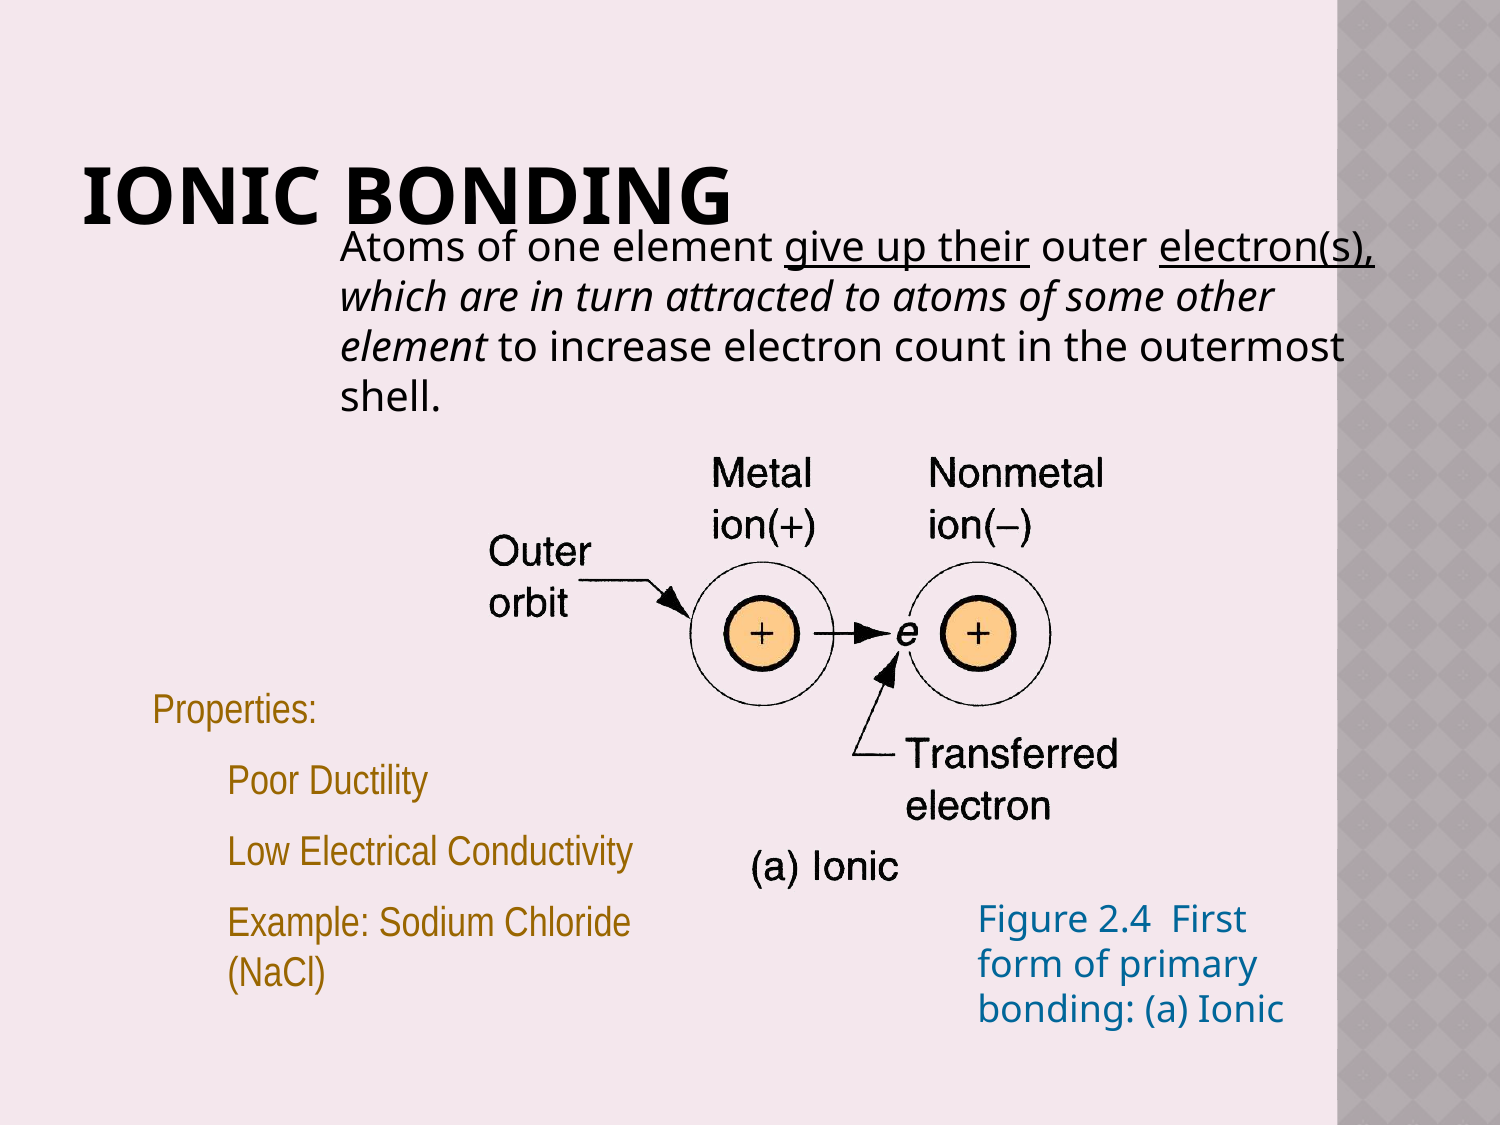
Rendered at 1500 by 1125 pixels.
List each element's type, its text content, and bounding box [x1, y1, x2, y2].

list Figure 2.4 First form of primary bonding: (a) Ionic [962, 887, 1325, 1050]
text_box Properties: Poor Ductility Low Electrical Conductivity Example: Sodium Chloride (NaCl) [137, 674, 688, 1003]
list Atoms of one element give up their outer electron(s), which are in turn attracted to atoms of some other element to increase electron count in the outermost shell. [324, 212, 1413, 488]
picture [474, 424, 1138, 899]
title Ionic Bonding [75, 52, 1263, 240]
